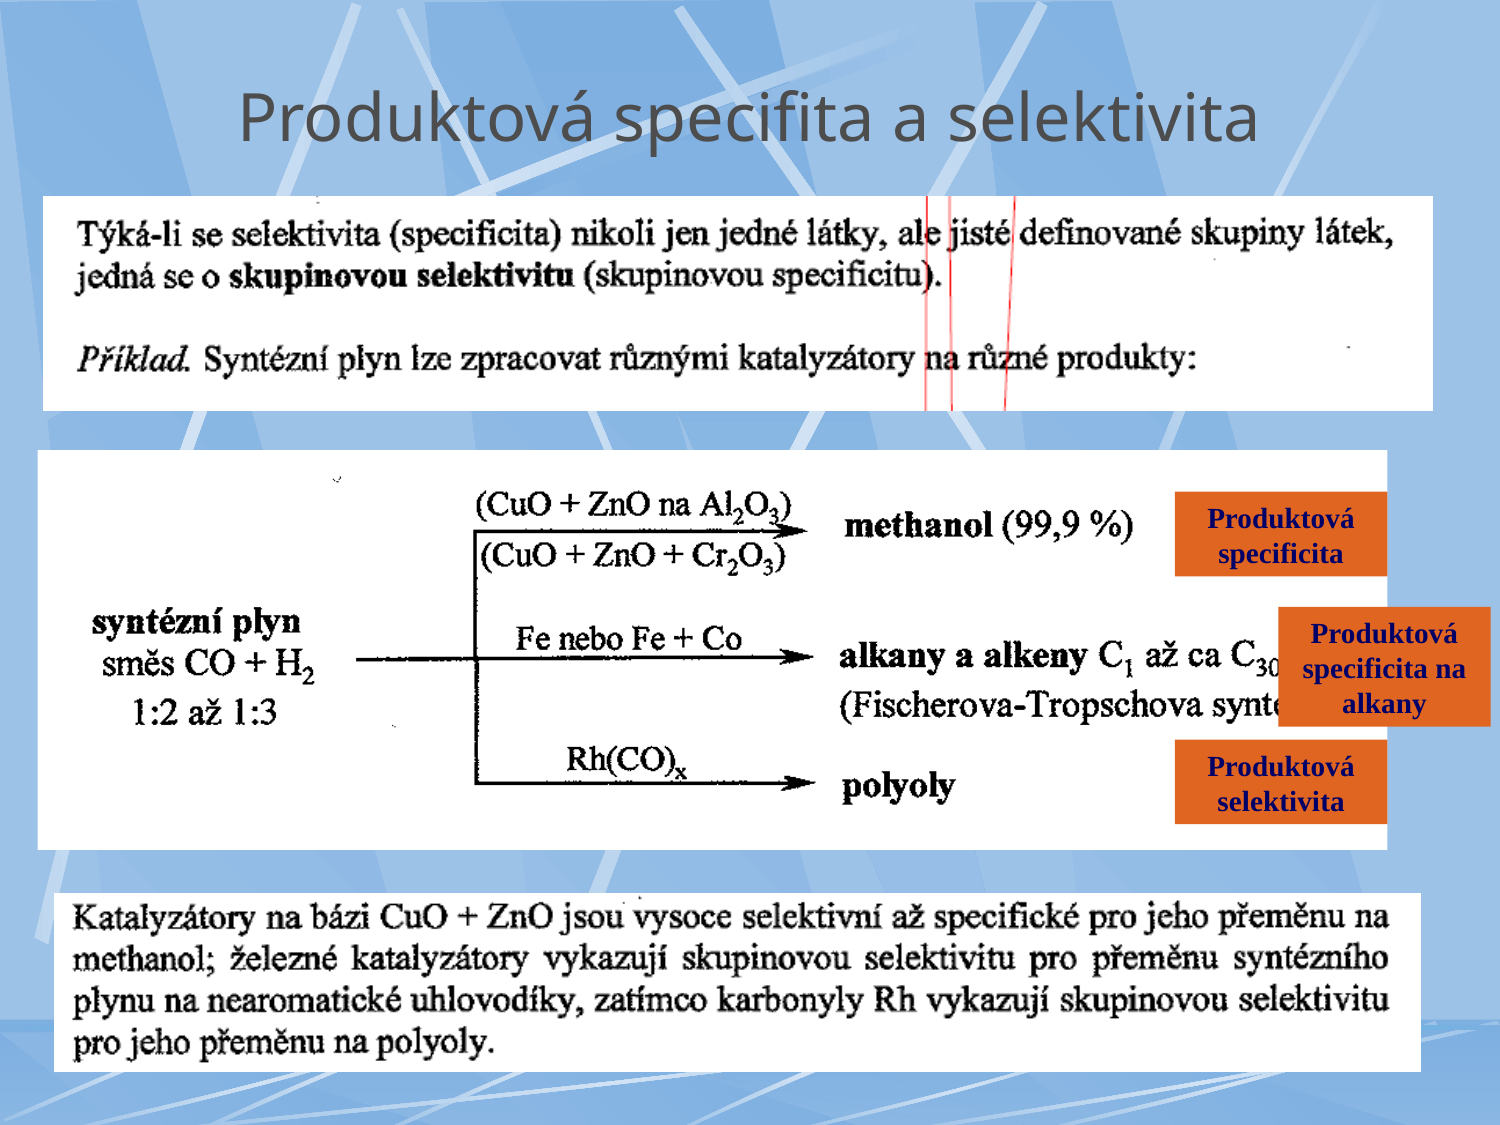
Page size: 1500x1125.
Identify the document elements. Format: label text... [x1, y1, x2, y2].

picture [37, 449, 1388, 850]
text_box Produktová specificita na alkany [1391, 606, 1491, 727]
picture [42, 196, 1433, 411]
picture [54, 892, 1421, 1072]
title Produktová specifita a selektivita [112, 66, 1388, 163]
